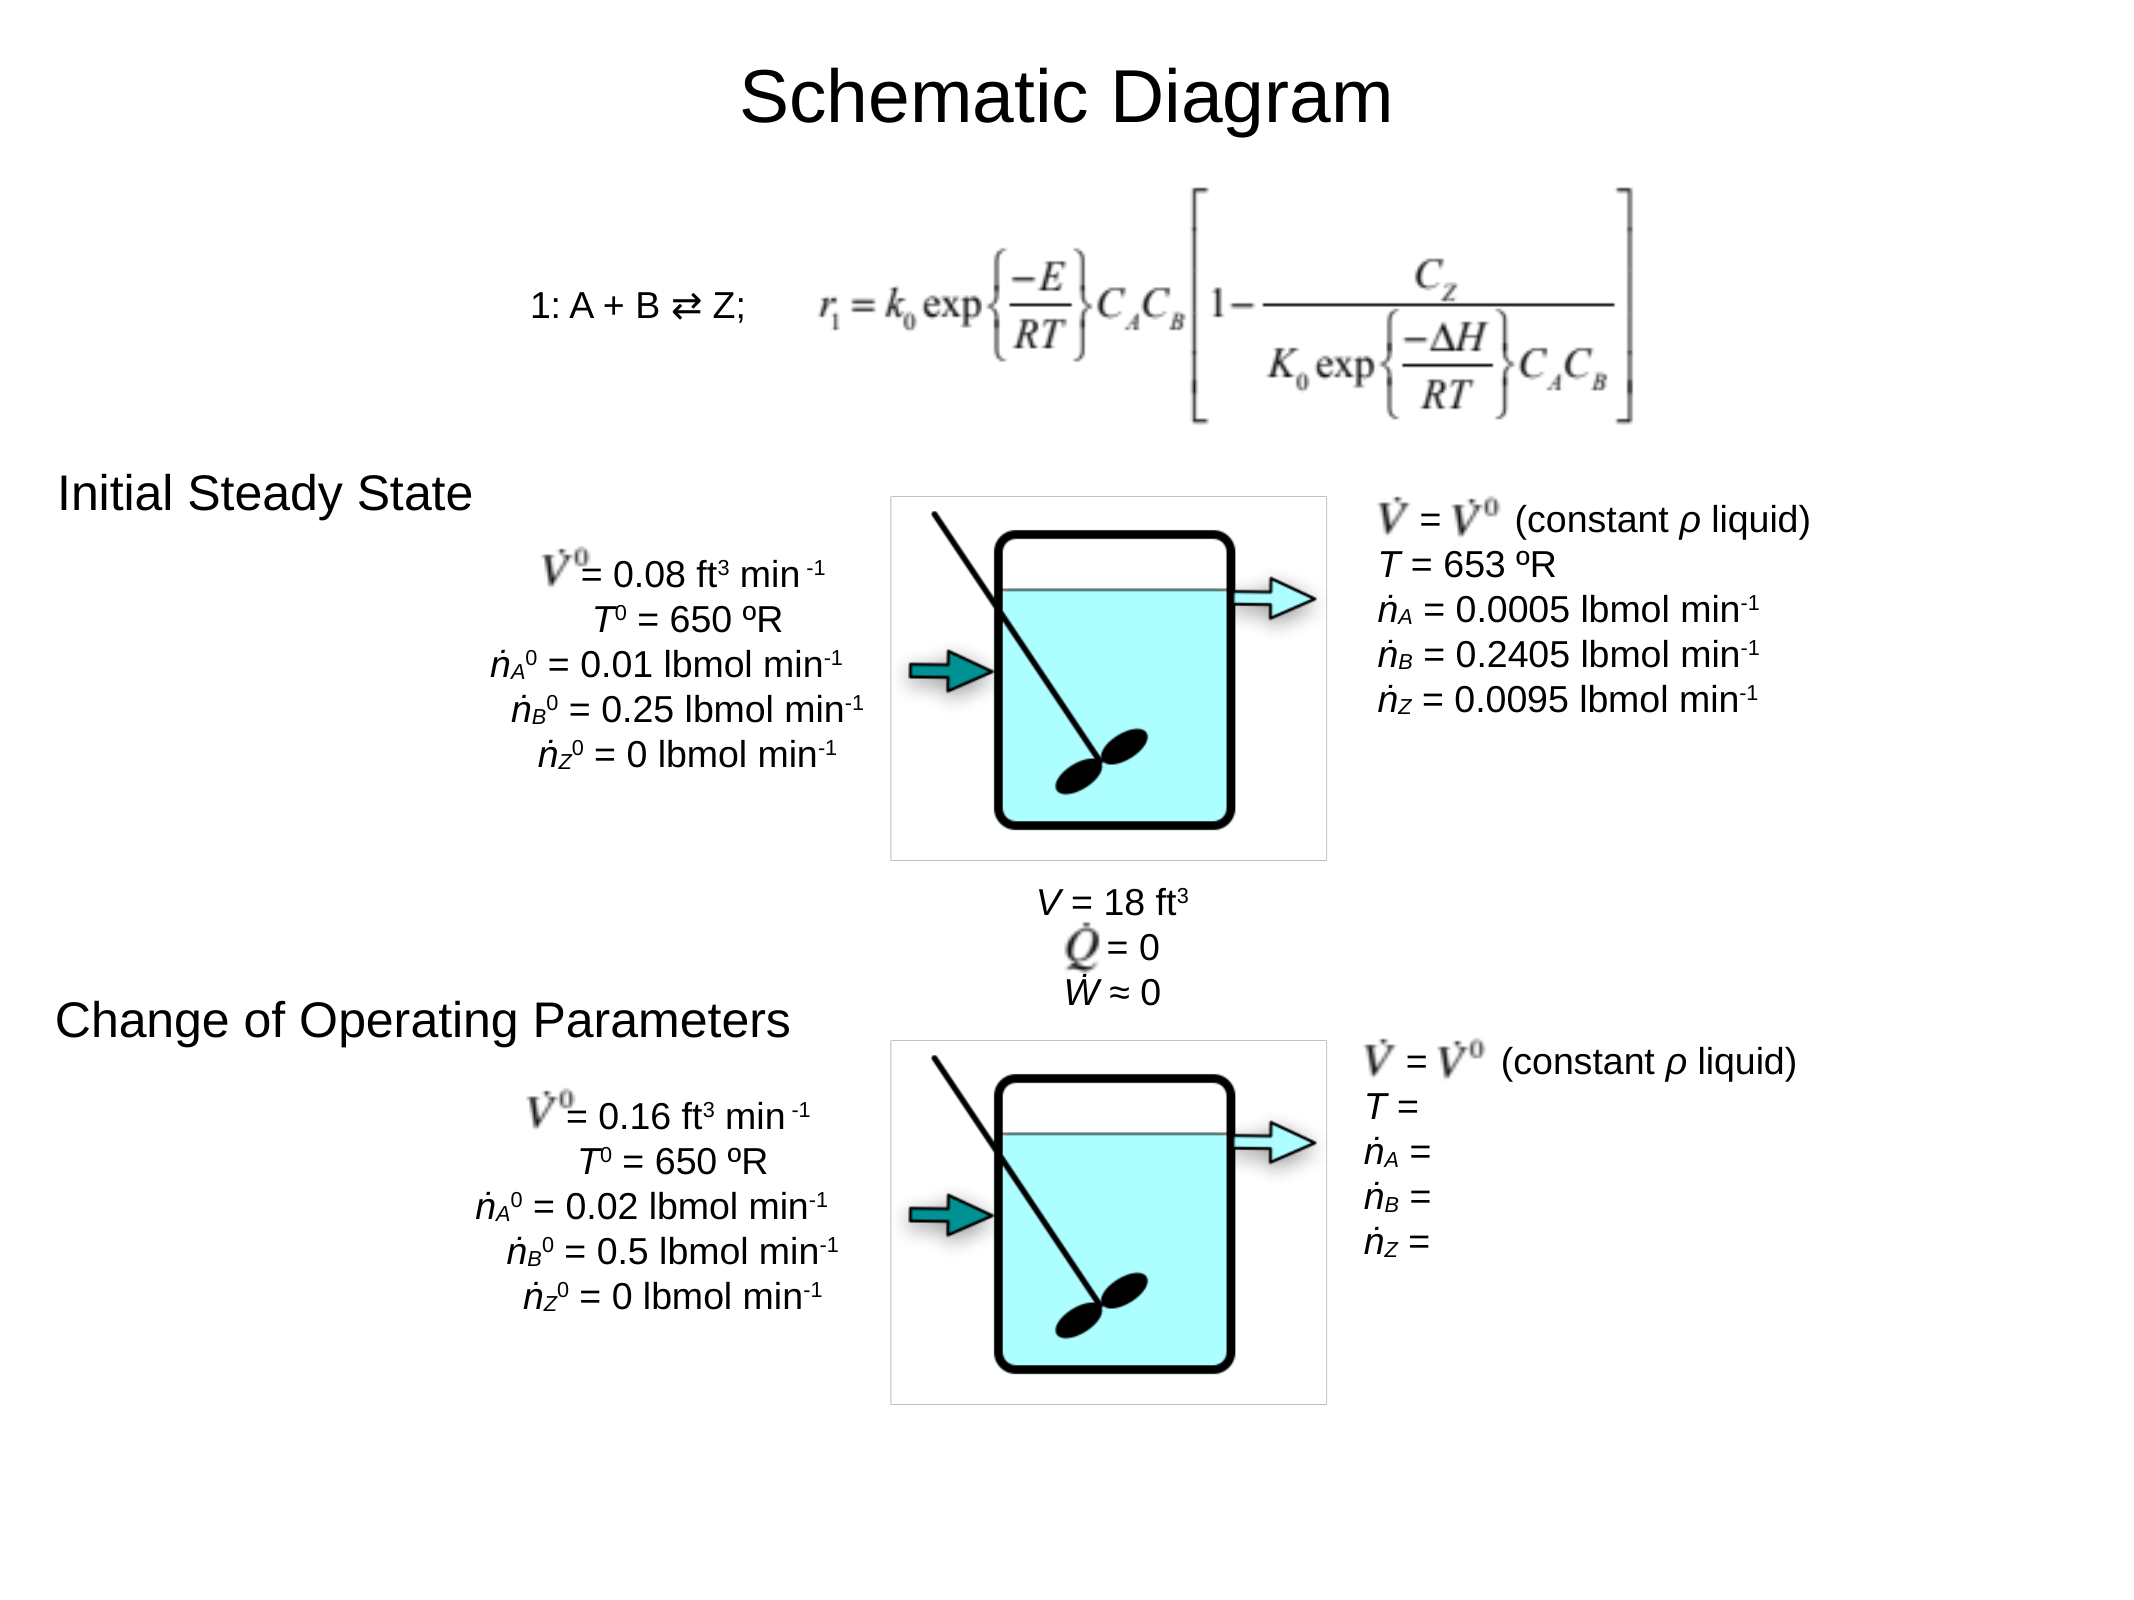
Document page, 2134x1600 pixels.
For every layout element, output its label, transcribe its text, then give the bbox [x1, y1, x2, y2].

text_box = 0.08 ft3 min -1 T0 = 650 ºR ṅA0 = 0.01 lbmol min-1 ṅB0 = 0.25 lbmol min-1 ṅZ0 = 0 lbmol min-1 [490, 549, 844, 776]
picture [537, 539, 595, 593]
text_box = (constant ρ liquid) T = ṅA = ṅB = ṅZ = [1379, 1037, 1798, 1263]
text_box = 0.16 ft3 min -1 T0 = 650 ºR ṅA0 = 0.02 lbmol min-1 ṅB0 = 0.5 lbmol min-1 ṅZ0 = 0 lbmol min-1 [475, 1091, 844, 1317]
picture [522, 1080, 580, 1135]
text_box Change of Operating Parameters [55, 987, 792, 1048]
picture [814, 180, 1636, 428]
text_box = (constant ρ liquid) T = 653 ºR ṅA = 0.0005 lbmol min-1 ṅB = 0.2405 lbmol min-1 ṅZ = 0.0095 lbmol min-1 [1379, 494, 1812, 720]
title Schematic Diagram [208, 39, 1925, 248]
text_box Initial Steady State [56, 460, 474, 521]
text_box V = 18 ft3 = 0 Ẇ ≈ 0 [1035, 878, 1189, 1014]
picture [849, 478, 1416, 868]
picture [1060, 912, 1103, 977]
picture [849, 1022, 1401, 1412]
text_box 1: A + B ⇄ Z; [529, 280, 747, 326]
picture [1447, 489, 1505, 543]
picture [1433, 1031, 1490, 1085]
